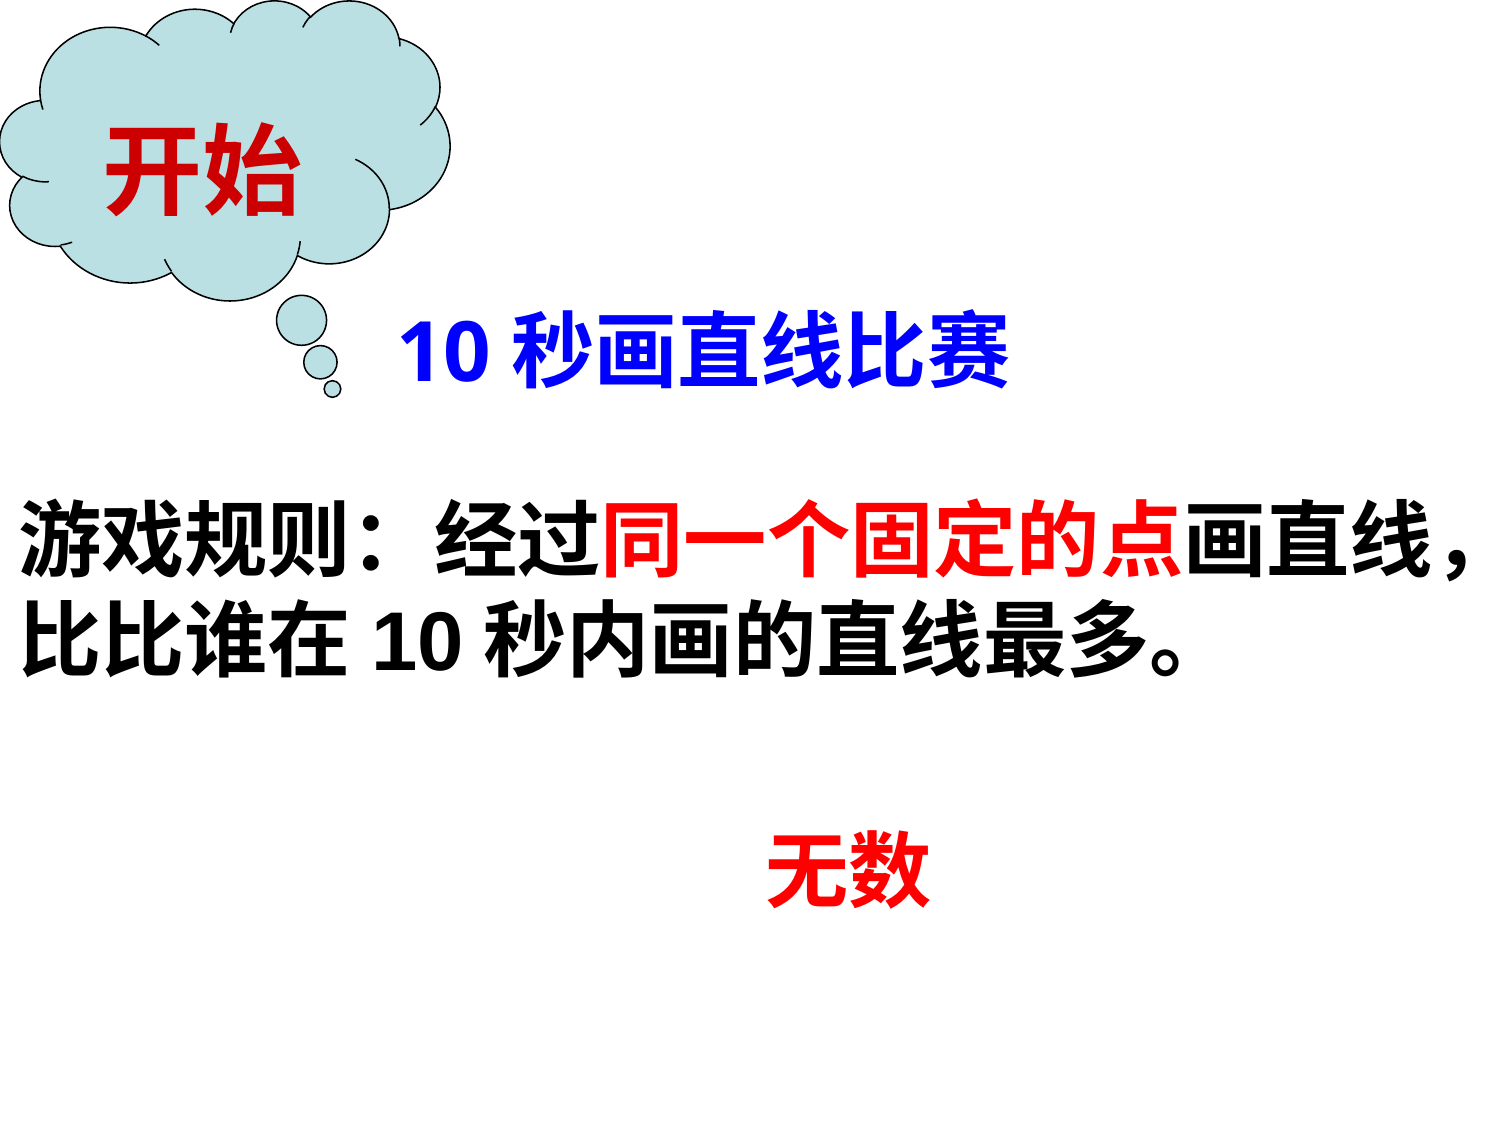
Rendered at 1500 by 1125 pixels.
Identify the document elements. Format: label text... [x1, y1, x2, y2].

text_box 游戏规则：经过同一个固定的点画直线， 比比谁在10秒内画的直线最多。 [1084, 479, 1500, 695]
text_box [0, 0, 450, 300]
text_box 10秒画直线比赛 [381, 290, 1026, 406]
text_box 无数 [750, 813, 947, 926]
text_box 游戏规则：经过同一个固定的点画直线， 比比谁在10秒内画的直线最多。 [3, 479, 416, 695]
picture [416, 312, 1084, 813]
